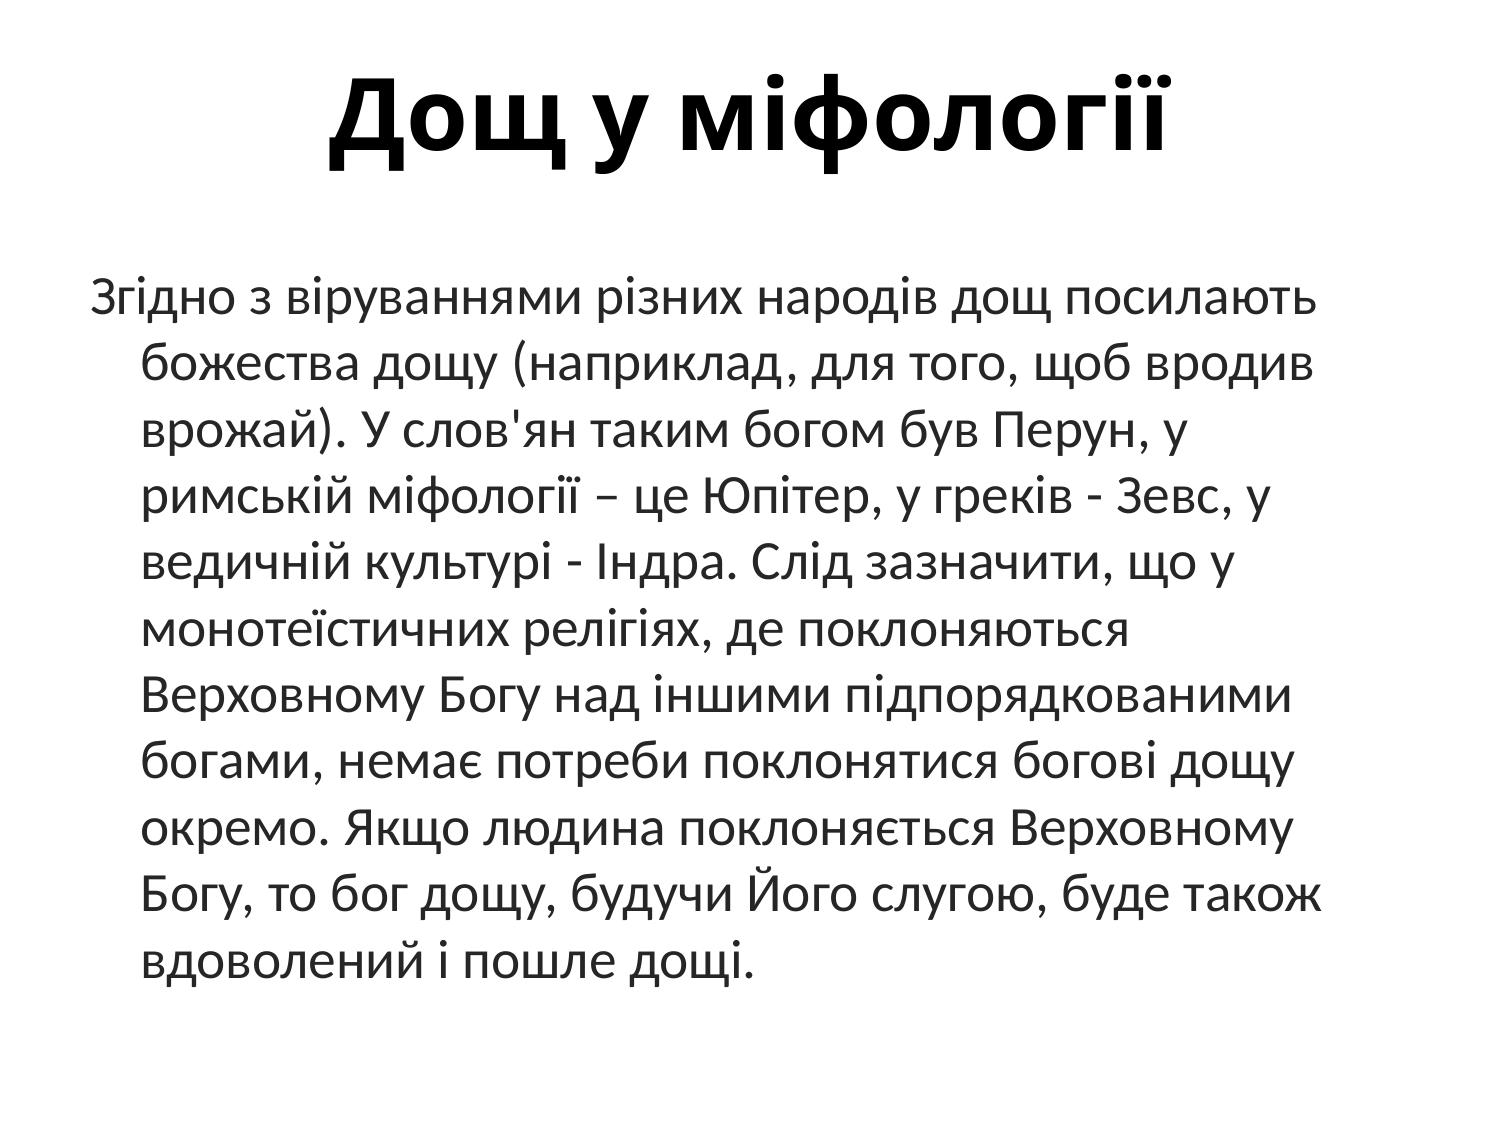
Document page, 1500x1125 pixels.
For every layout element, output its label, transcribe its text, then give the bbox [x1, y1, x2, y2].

list Дощ у міфології Згідно з віруваннями різних народів дощ посилають божества дощу (наприклад, для того, щоб вродив врожай). У слов'ян таким богом був Перун, у римській міфології – це Юпітер, у греків - Зевс, у ведичній культурі - Індра. Слід зазначити, що у монотеїстичних релігіях, де поклоняються Верховному Богу над іншими підпорядкованими богами, немає потреби поклонятися богові дощу окремо. Якщо людина поклоняється Верховному Богу, то бог дощу, будучи Його слугою, буде також вдоволений і пошле дощі. [75, 42, 1425, 1005]
